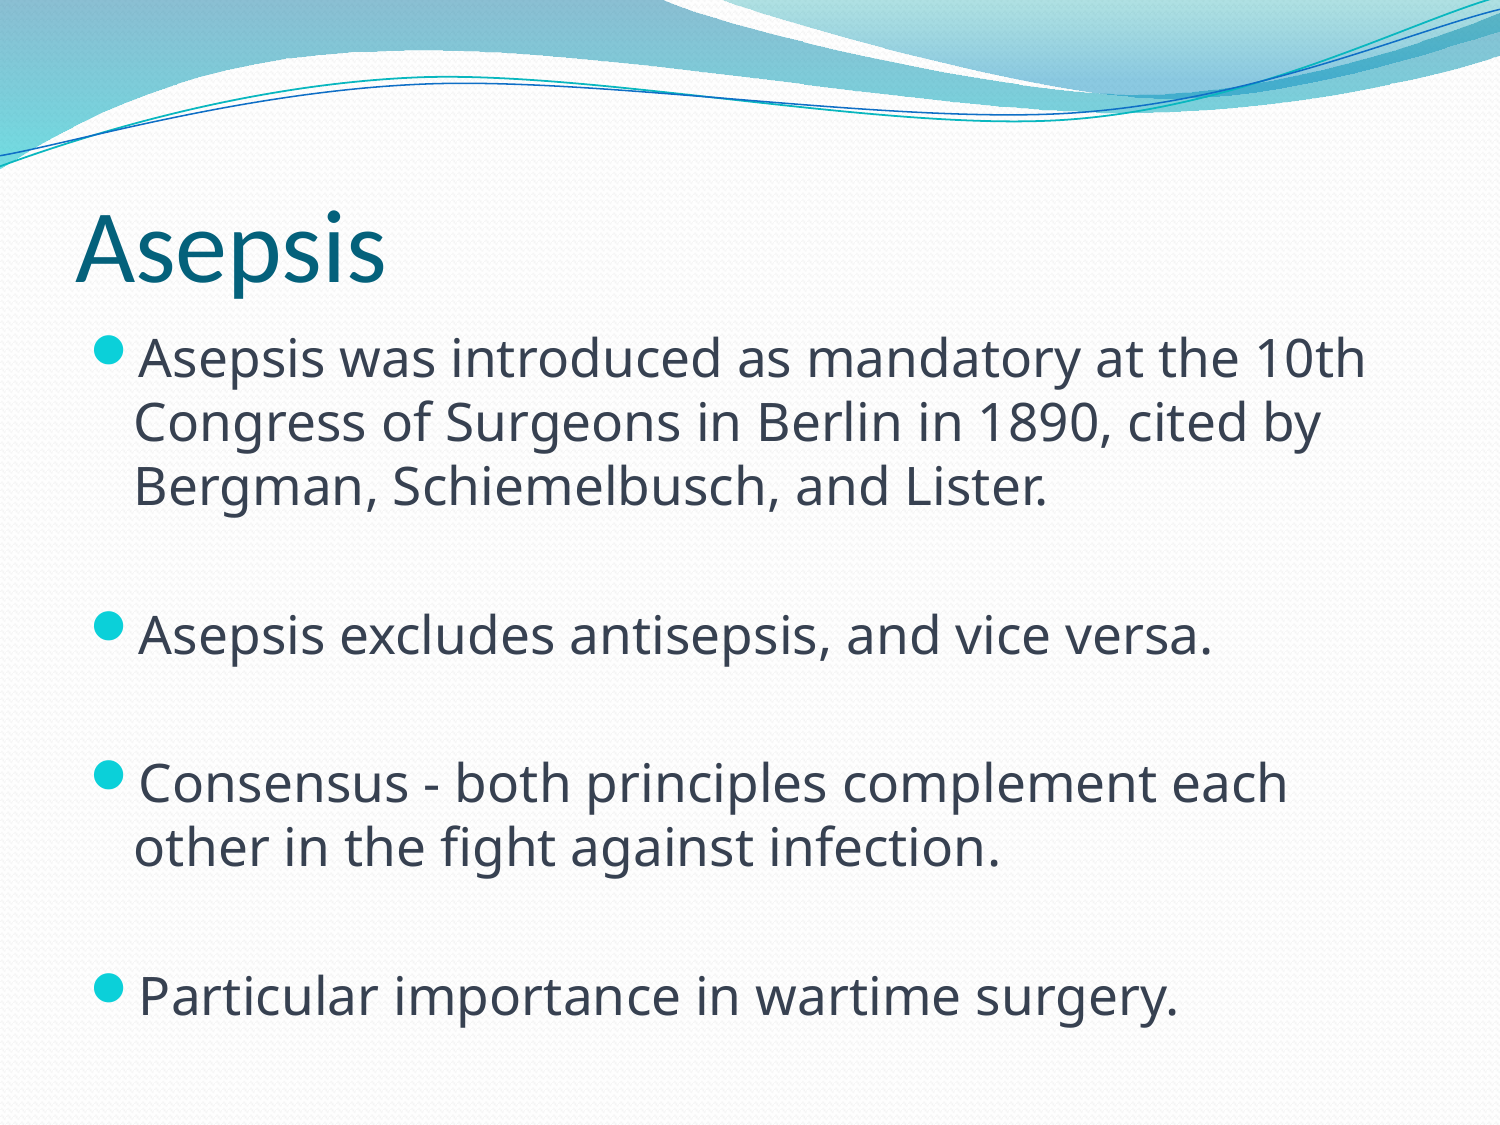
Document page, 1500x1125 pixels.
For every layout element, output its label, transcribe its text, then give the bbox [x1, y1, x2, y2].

list Asepsis was introduced as mandatory at the 10th Congress of Surgeons in Berlin in 1890, cited by Bergman, Schiemelbusch, and Lister. Asepsis excludes antisepsis, and vice versa. Consensus - both principles complement each other in the fight against infection. Particular importance in wartime surgery. [75, 317, 1425, 1038]
title Asepsis [75, 115, 1425, 303]
